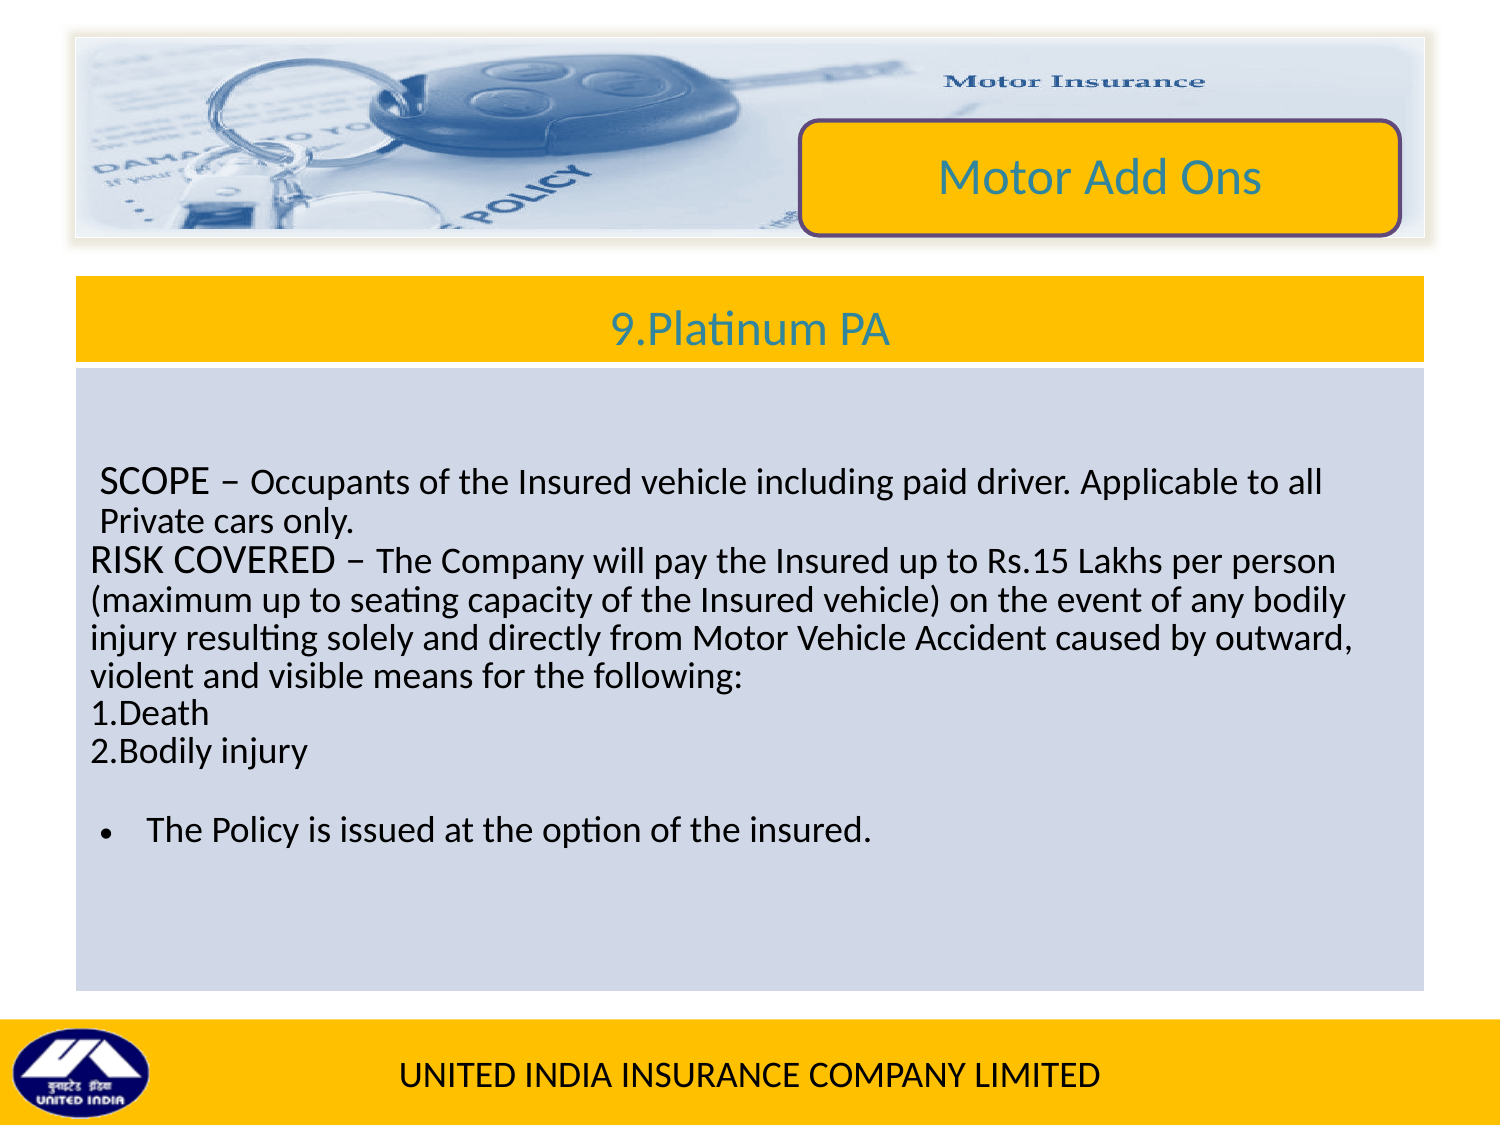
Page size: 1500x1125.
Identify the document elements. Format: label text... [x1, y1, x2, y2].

table_cell SCOPE – Occupants of the Insured vehicle including paid driver. Applicable to all Private cars only. RISK COVERED – The Company will pay the Insured up to Rs.15 Lakhs per person (maximum up to seating capacity of the Insured vehicle) on the event of any bodily injury resulting solely and directly from Motor Vehicle Accident caused by outward, violent and visible means for the following: 1.Death 2.Bodily injury The Policy is issued at the option of the insured. [76, 368, 1424, 991]
text_box UNITED INDIA INSURANCE COMPANY LIMITED [0, 1019, 1500, 1125]
picture [11, 1027, 153, 1119]
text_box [799, 120, 1401, 236]
picture [74, 37, 1426, 238]
table_header 9.Platinum PA [76, 276, 1424, 362]
